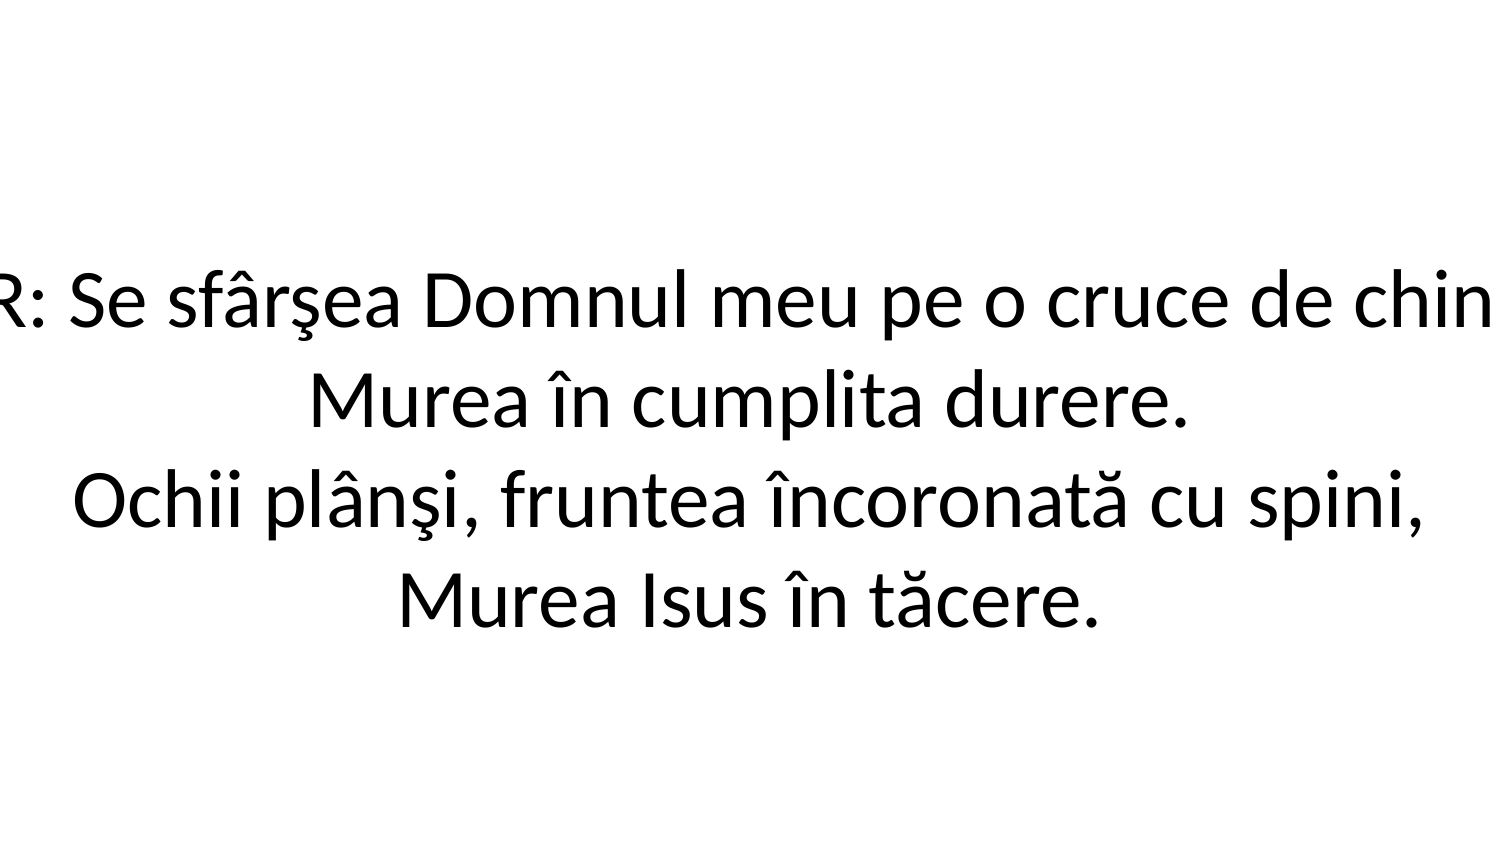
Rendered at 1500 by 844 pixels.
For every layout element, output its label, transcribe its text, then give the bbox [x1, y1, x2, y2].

text_box R: Se sfârşea Domnul meu pe o cruce de chin, Murea în cumplita durere. Ochii plânşi, fruntea încoronată cu spini, Murea Isus în tăcere. [0, 192, 1500, 652]
